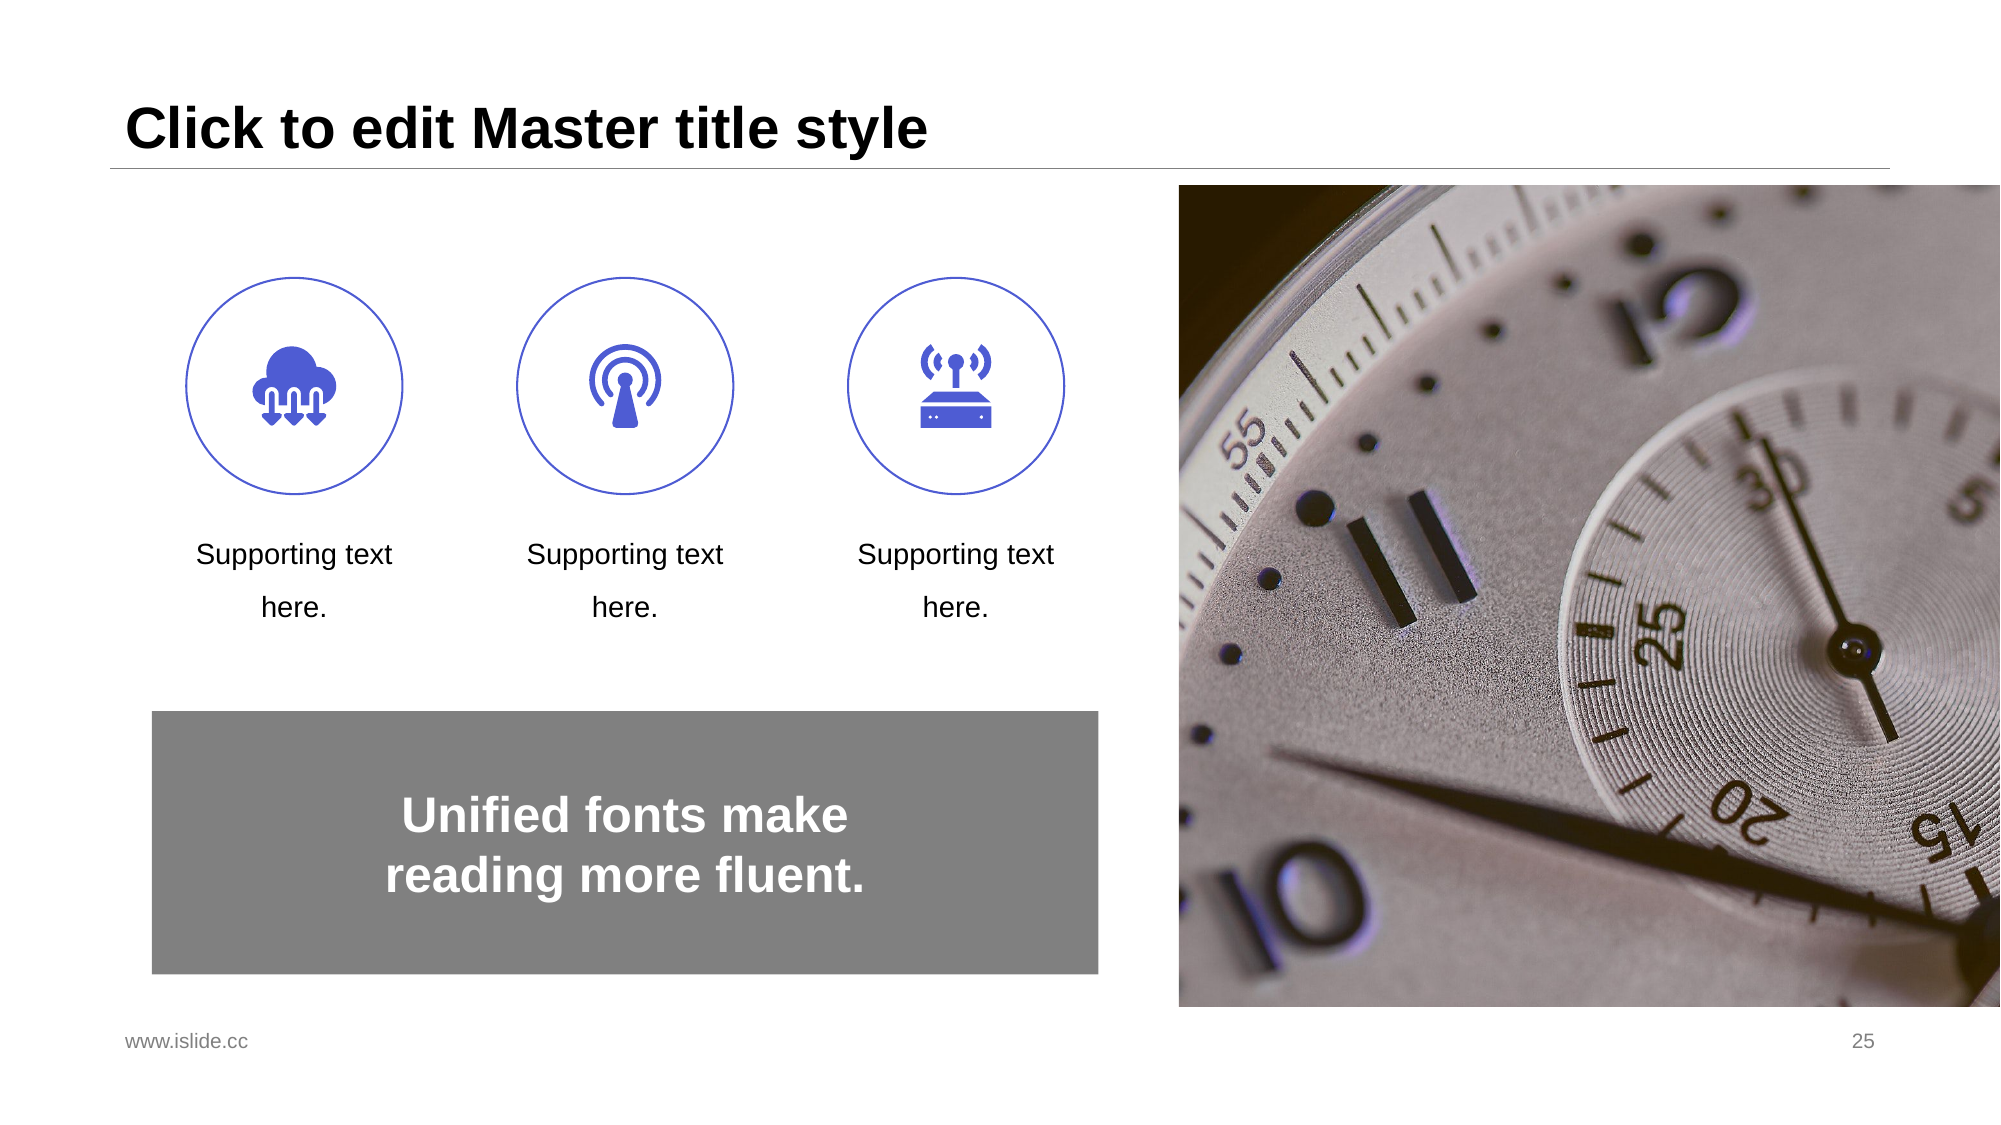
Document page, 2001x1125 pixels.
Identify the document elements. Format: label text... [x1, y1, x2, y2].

footer www.islide.cc [109, 1023, 790, 1058]
title Click to edit Master title style [109, 0, 1890, 169]
slide_number 25 [1412, 1023, 1890, 1058]
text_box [151, 185, 2000, 1007]
